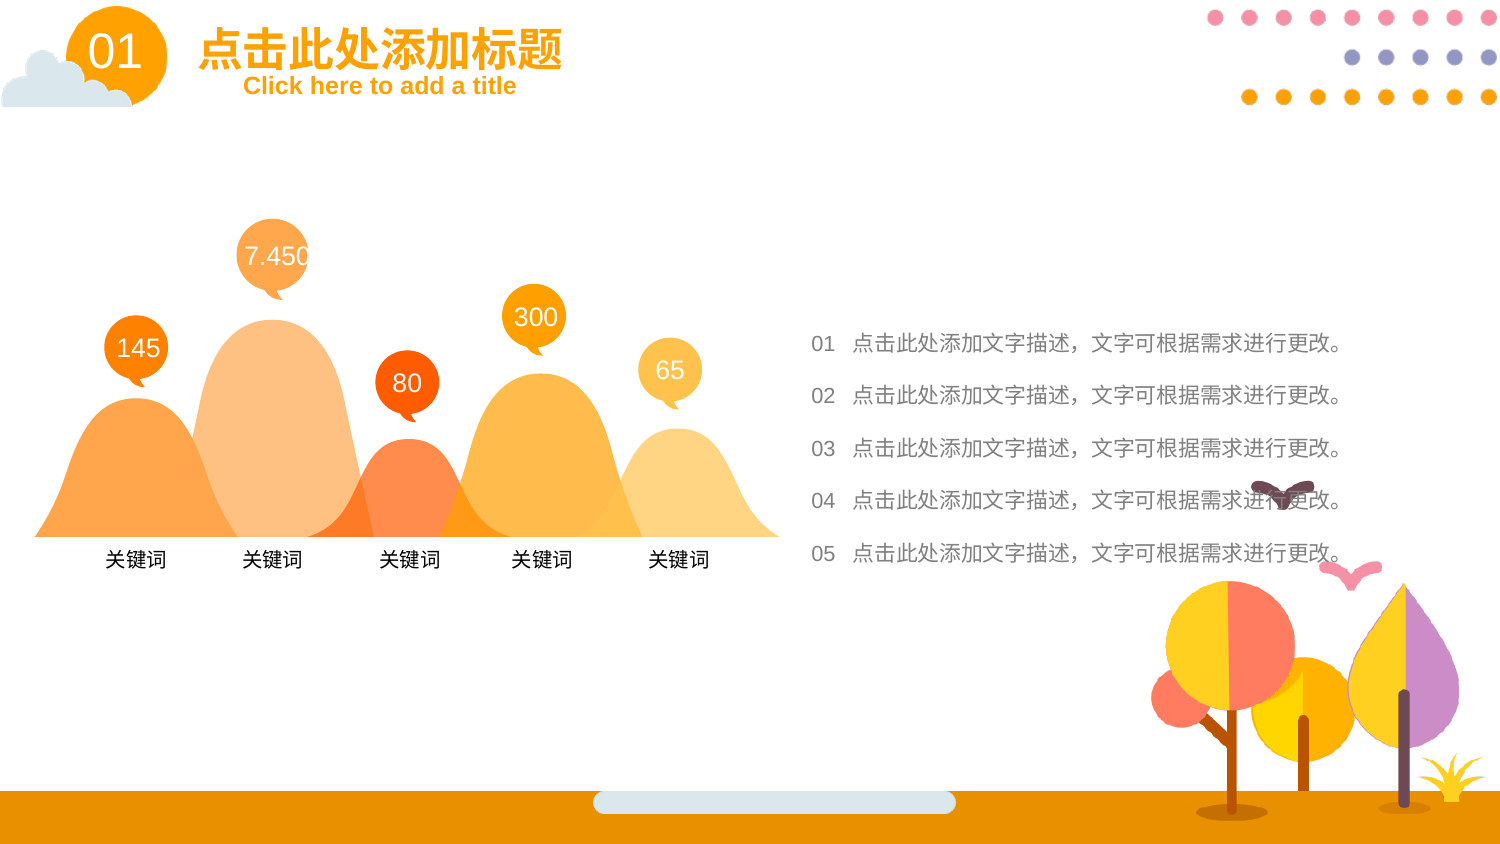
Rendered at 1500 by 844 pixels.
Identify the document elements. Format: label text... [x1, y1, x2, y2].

text_box 关键词 [100, 547, 173, 572]
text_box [104, 315, 169, 388]
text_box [638, 337, 703, 410]
text_box 01 点击此处添加文字描述，文字可根据需求进行更改。 02 点击此处添加文字描述，文字可根据需求进行更改。 03 点击此处添加文字描述，文字可根据需求进行更改。 04 点击此处添加文字描述，文字可根据需求进行更改。 05 点击此处添加文字描述，文字可根据需求进行更改。 [796, 296, 1420, 548]
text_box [501, 283, 567, 356]
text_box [148, 12, 613, 108]
text_box 关键词 [642, 547, 715, 572]
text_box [375, 350, 440, 423]
picture [0, 50, 148, 107]
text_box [236, 218, 309, 300]
text_box [576, 428, 780, 537]
text_box 关键词 [506, 547, 579, 572]
picture [1183, 0, 1500, 119]
picture [66, 6, 167, 11]
picture [0, 548, 1500, 844]
text_box 关键词 [373, 547, 446, 572]
text_box [439, 373, 620, 537]
text_box [170, 319, 361, 537]
text_box [307, 439, 460, 537]
text_box 关键词 [236, 547, 309, 572]
text_box [34, 398, 192, 537]
text_box 01 [57, 11, 173, 87]
